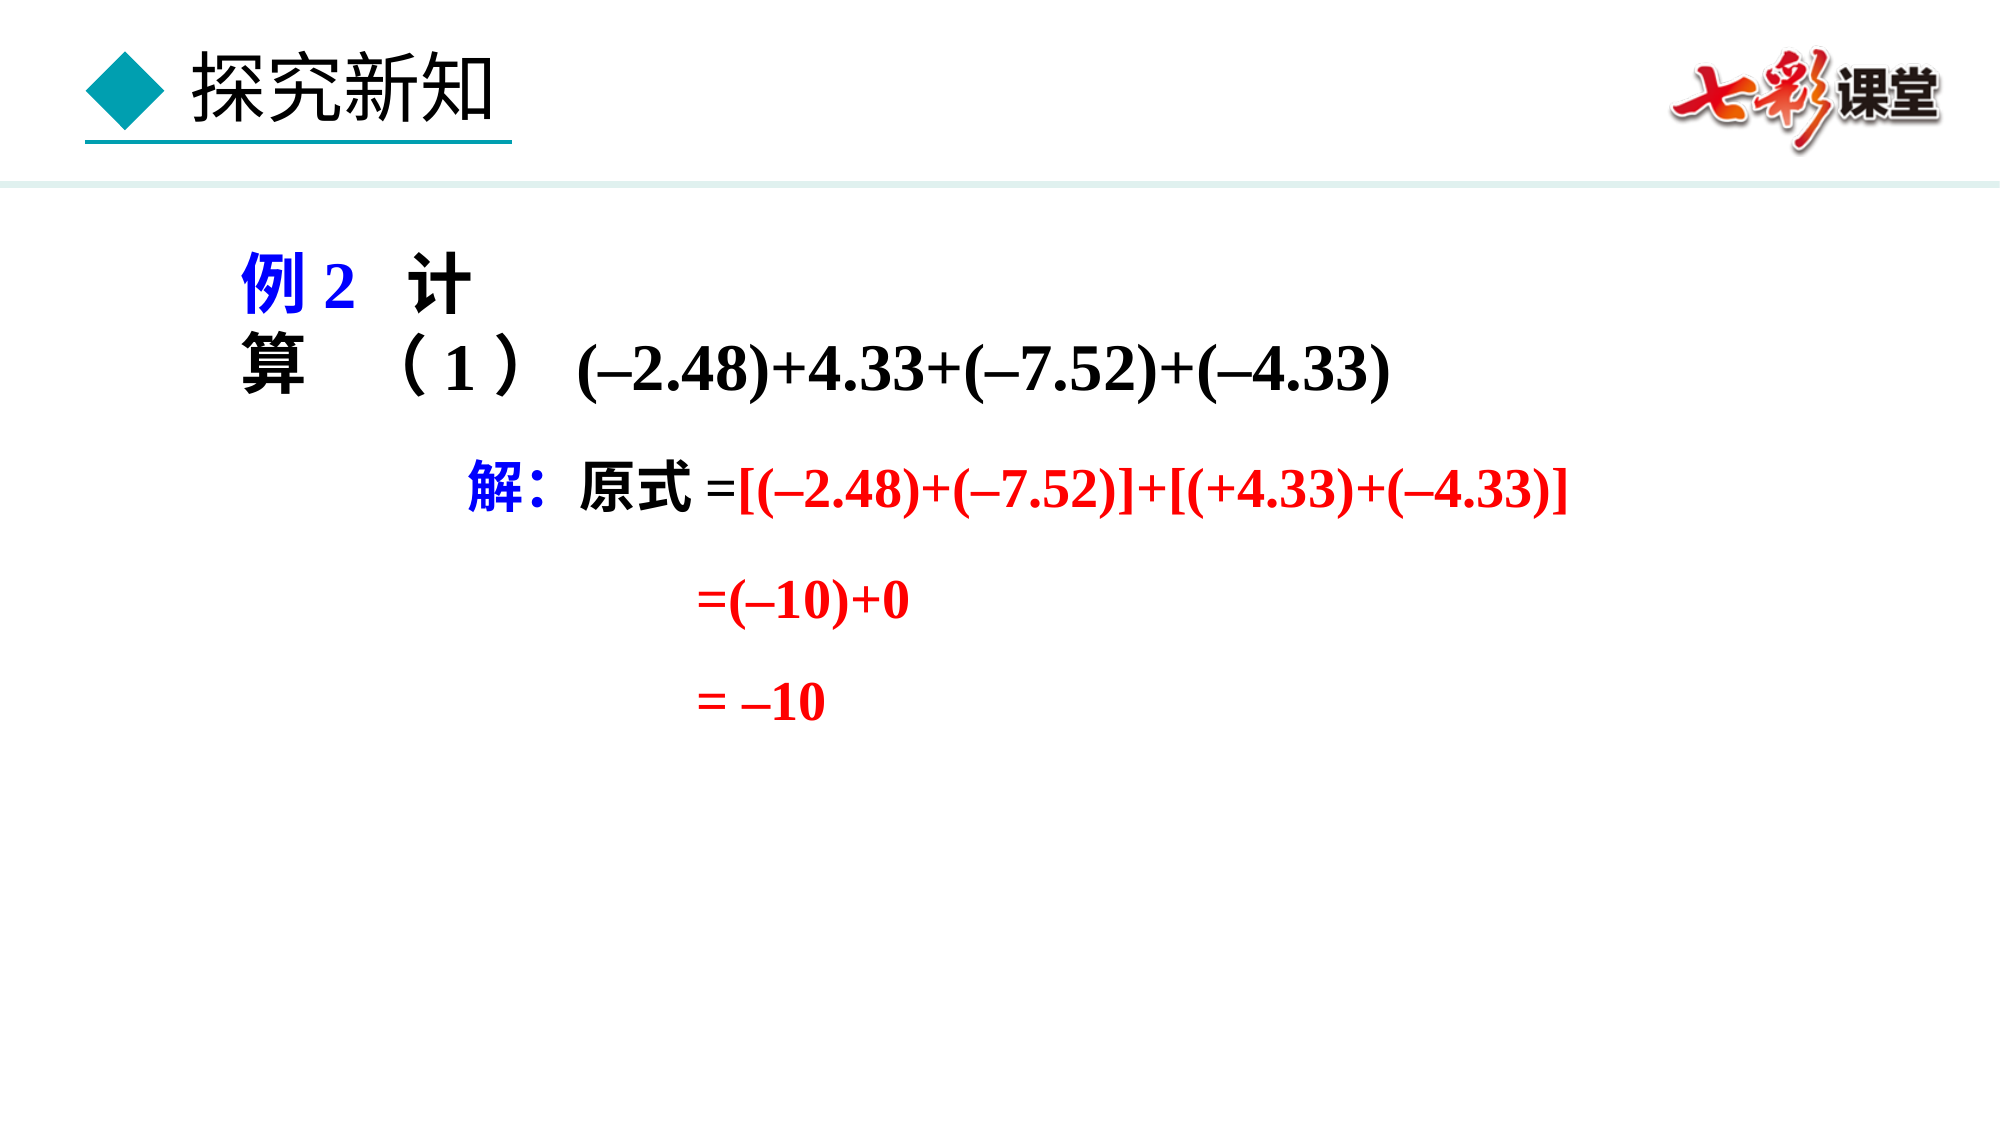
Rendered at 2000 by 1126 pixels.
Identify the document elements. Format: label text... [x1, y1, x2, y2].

picture [1666, 42, 1948, 157]
text_box （1）(–2.48)+4.33+(–7.52)+(–4.33) [314, 314, 1669, 825]
text_box =(–10)+0 = –10 [675, 519, 931, 742]
text_box 例2 计算 [220, 231, 552, 412]
text_box 解：原式=[(–2.48)+(–7.52)]+[(+4.33)+(–4.33)] [447, 441, 1625, 529]
